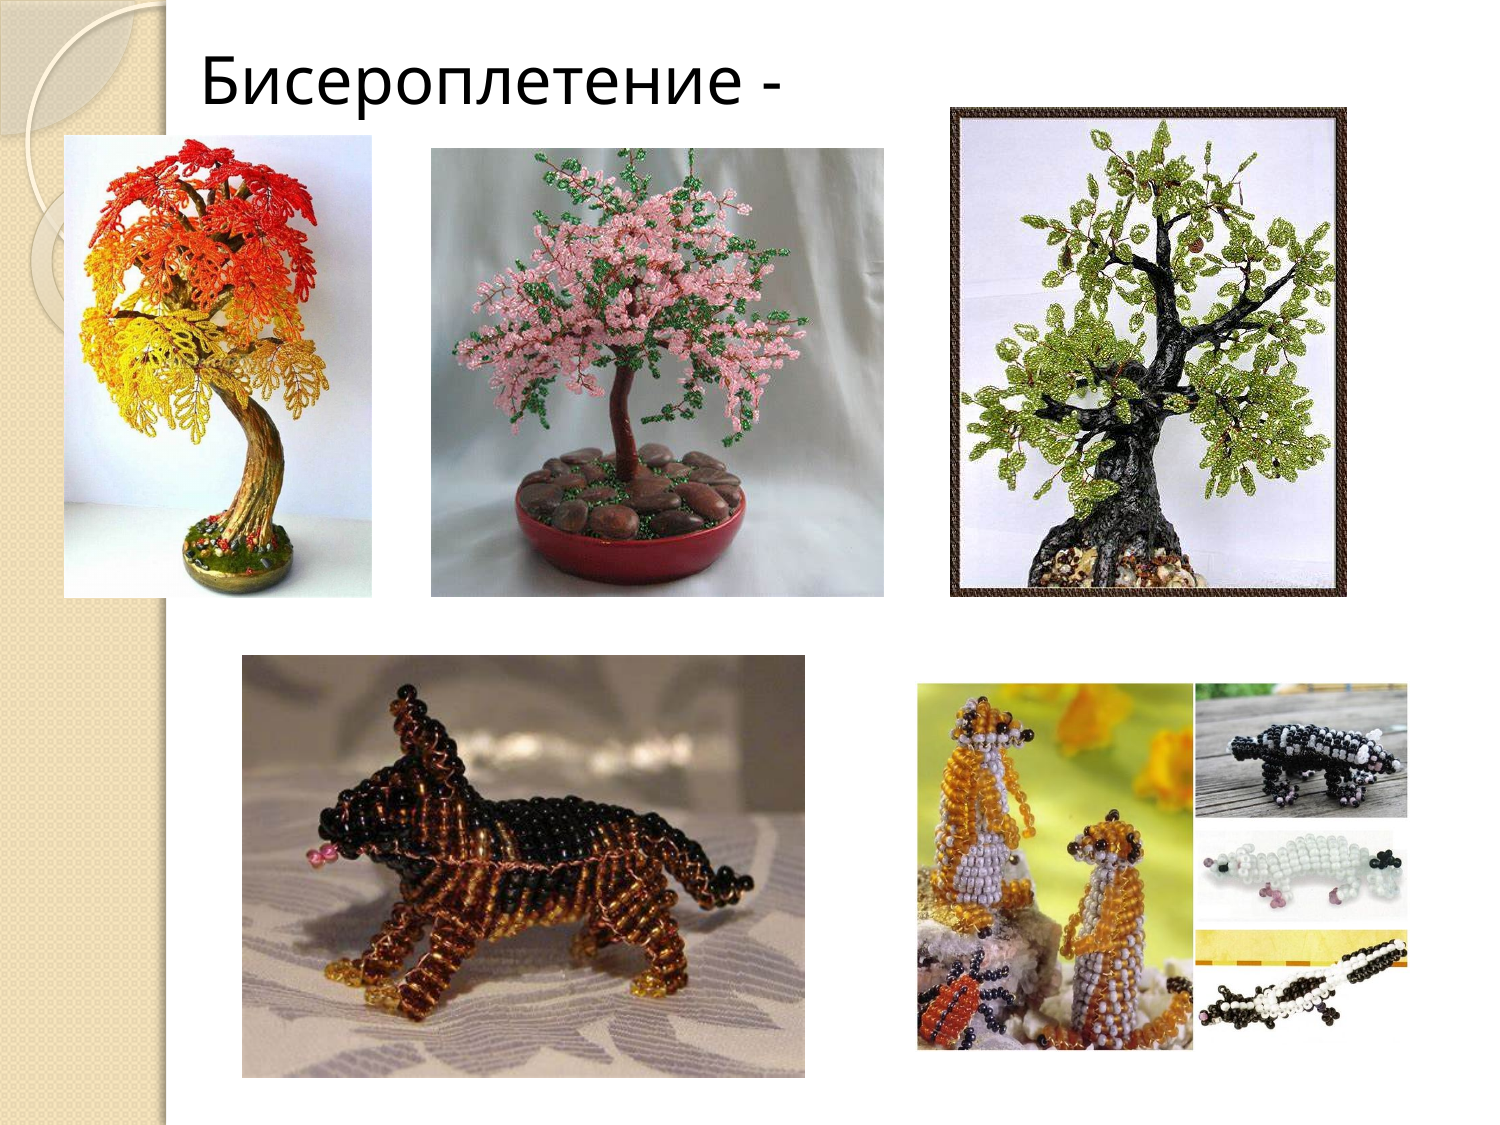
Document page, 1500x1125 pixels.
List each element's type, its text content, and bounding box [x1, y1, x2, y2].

picture [64, 135, 373, 598]
picture [915, 681, 1410, 1052]
list Бисероплетение - [171, 30, 1466, 1025]
picture [430, 147, 885, 597]
picture [950, 107, 1347, 597]
picture [241, 655, 806, 1078]
